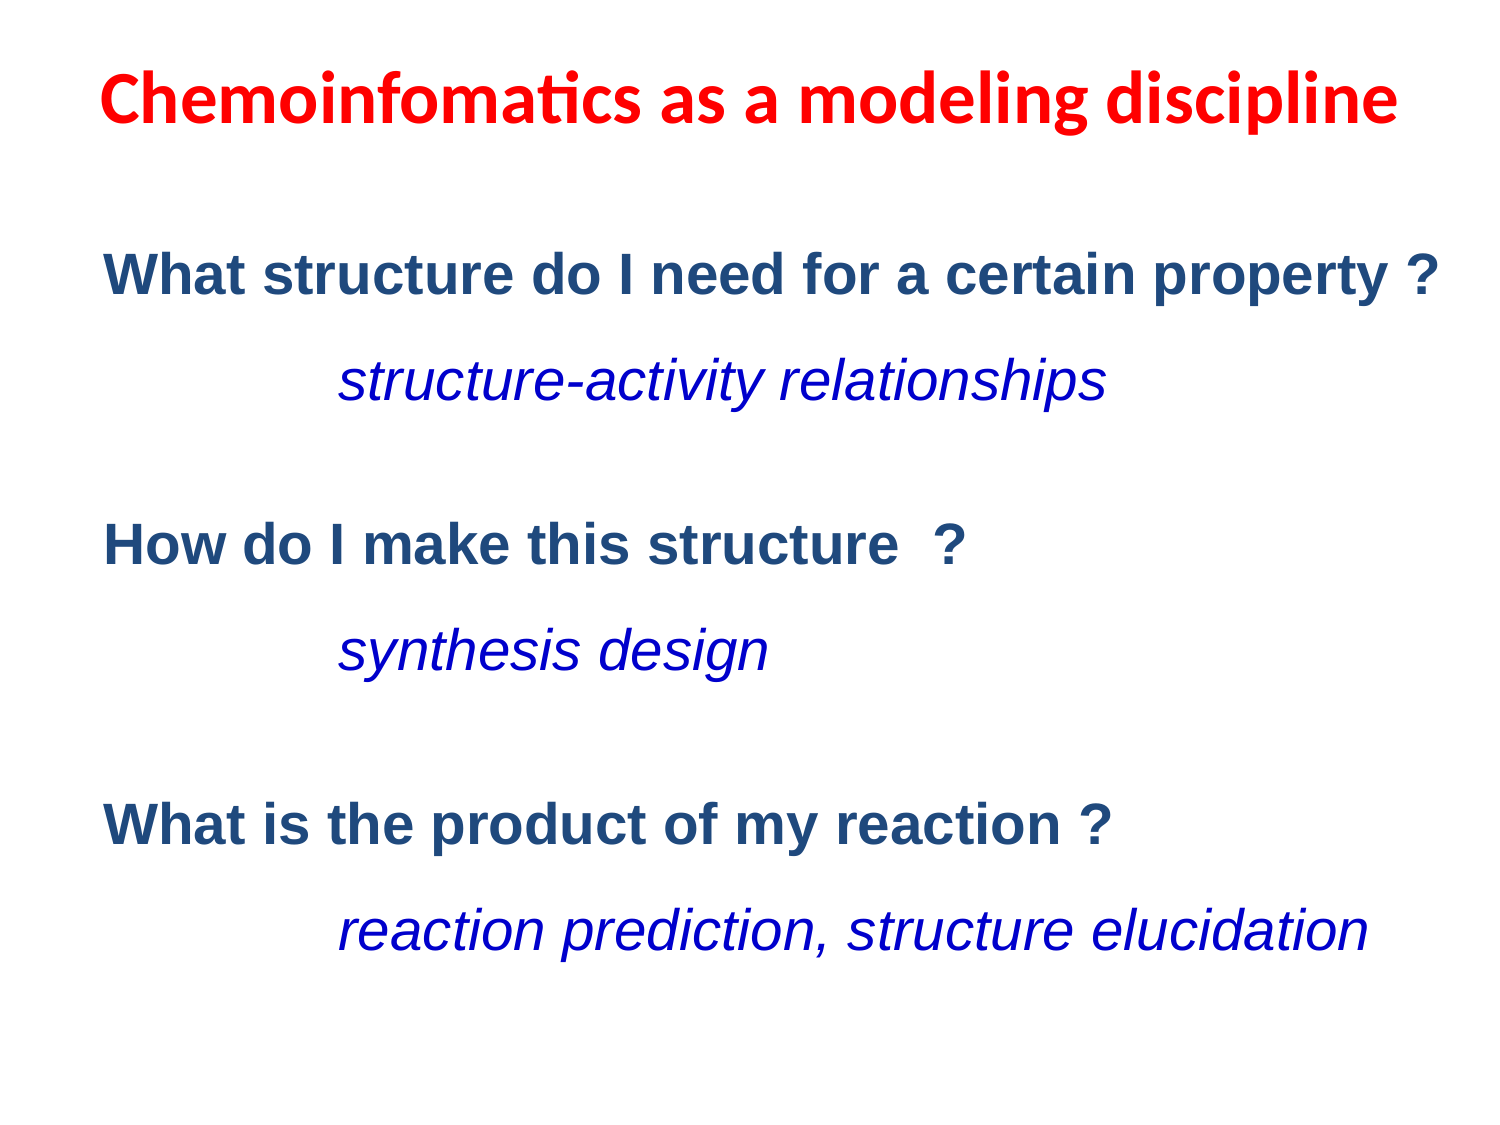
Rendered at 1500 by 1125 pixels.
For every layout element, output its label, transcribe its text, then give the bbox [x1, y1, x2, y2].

text_box structure-activity relationships synthesis design reaction prediction, structure elucidation [23, 334, 1430, 1040]
text_box What structure do I need for a certain property ? How do I make this structure ? What is the product of my reaction ? [88, 228, 1495, 1004]
title Chemoinfomatics as a modeling discipline [40, 0, 1461, 188]
